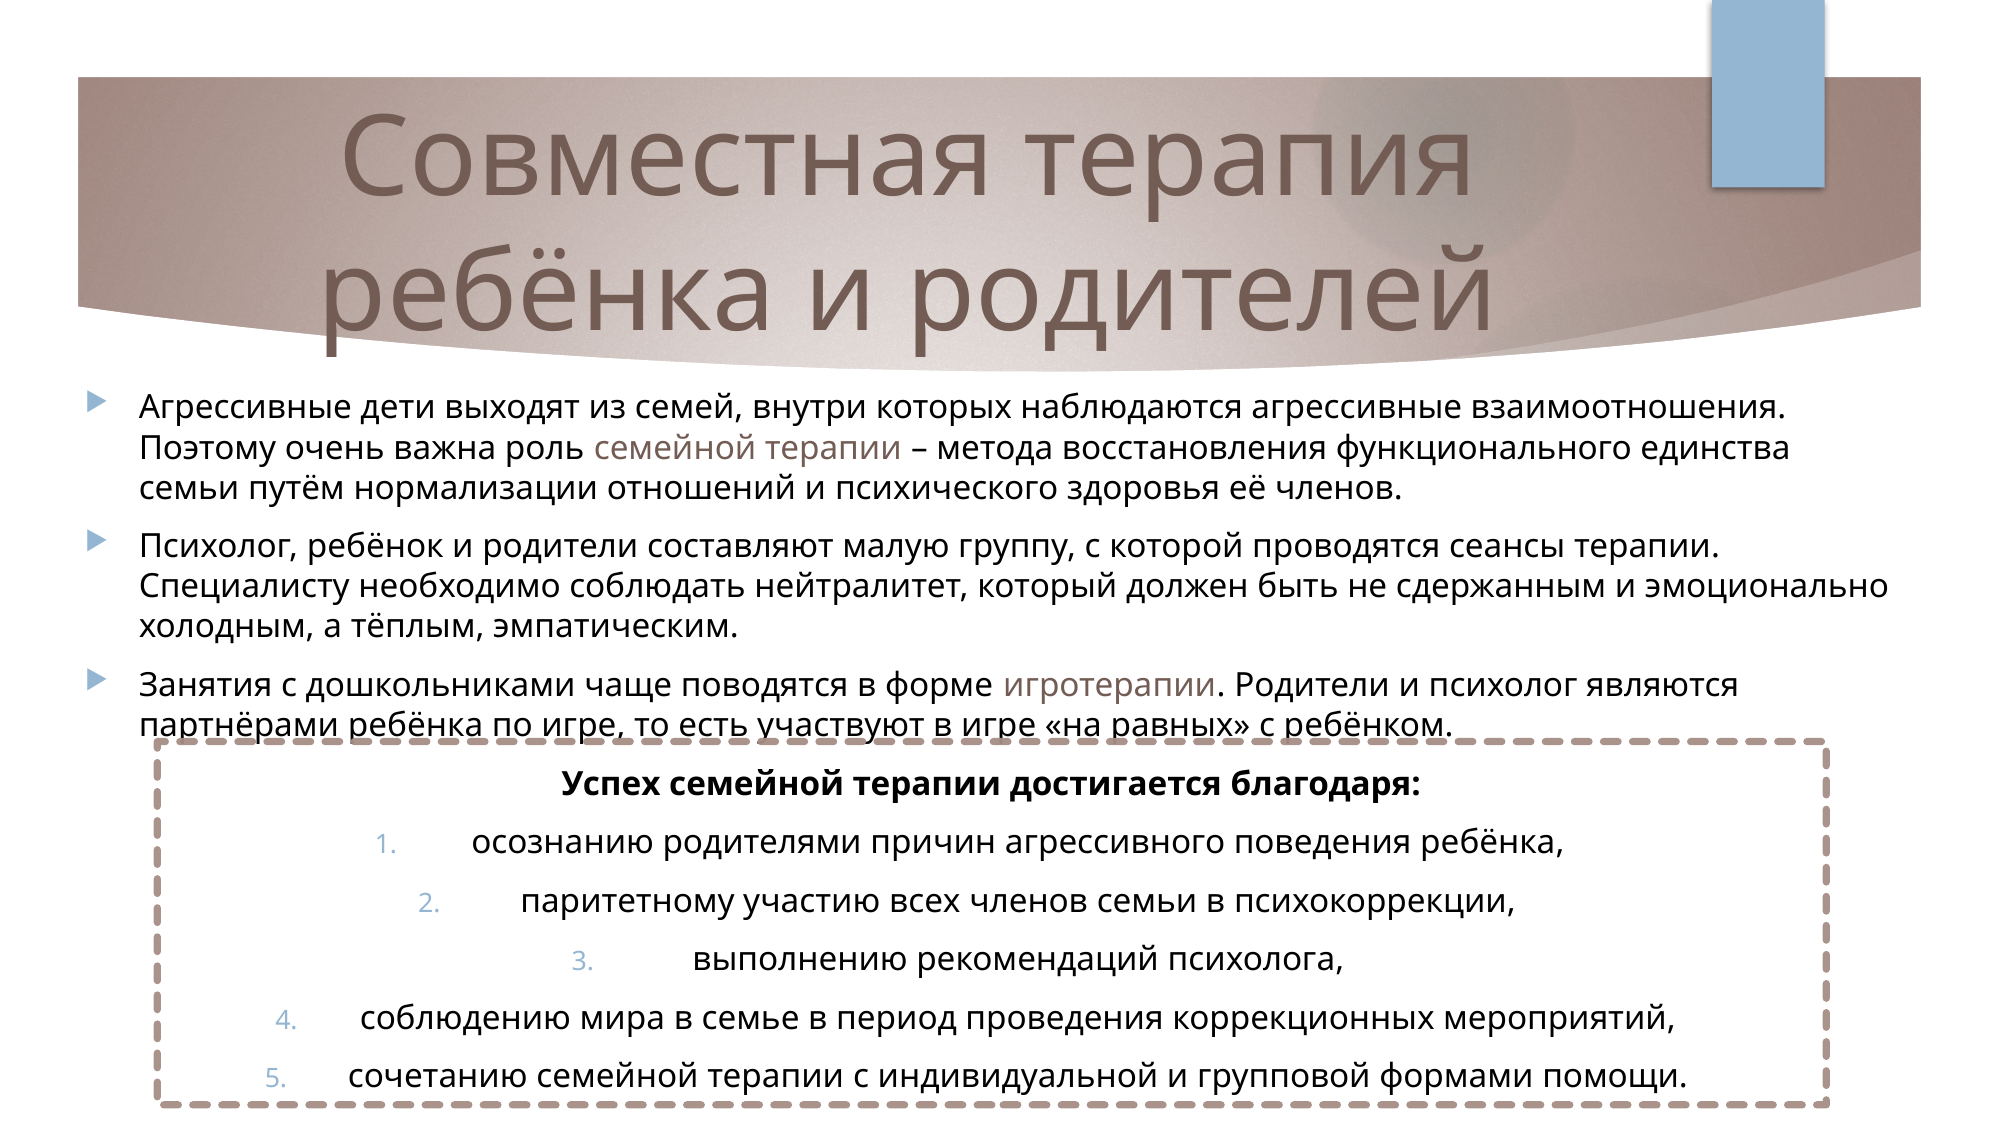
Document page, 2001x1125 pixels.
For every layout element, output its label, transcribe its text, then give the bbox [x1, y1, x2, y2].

title Совместная терапия ребёнка и родителей [189, 159, 1627, 276]
text_box [156, 740, 1828, 1106]
list Агрессивные дети выходят из семей, внутри которых наблюдаются агрессивные взаимоотношения. Поэтому очень важна роль семейной терапии – метода восстановления функционального единства семьи путём нормализации отношений и психического здоровья её членов. Психолог, ребёнок и родители составляют малую группу, с которой проводятся сеансы терапии. Специалисту необходимо соблюдать нейтралитет, который должен быть не сдержанным и эмоционально холодным, а тёплым, эмпатическим. Занятия с дошкольниками чаще поводятся в форме игротерапии. Родители и психолог являются партнёрами ребёнка по игре, то есть участвуют в игре «на равных» с ребёнком. Успех семейной терапии достигается благодаря: осознанию родителями причин агрессивного поведения ребёнка, паритетному участию всех членов семьи в психокоррекции, выполнению рекомендаций психолога, соблюдению мира в семье в период проведения коррекционных мероприятий, сочетанию семейной терапии с индивидуальной и групповой формами помощи. [69, 378, 1915, 1105]
